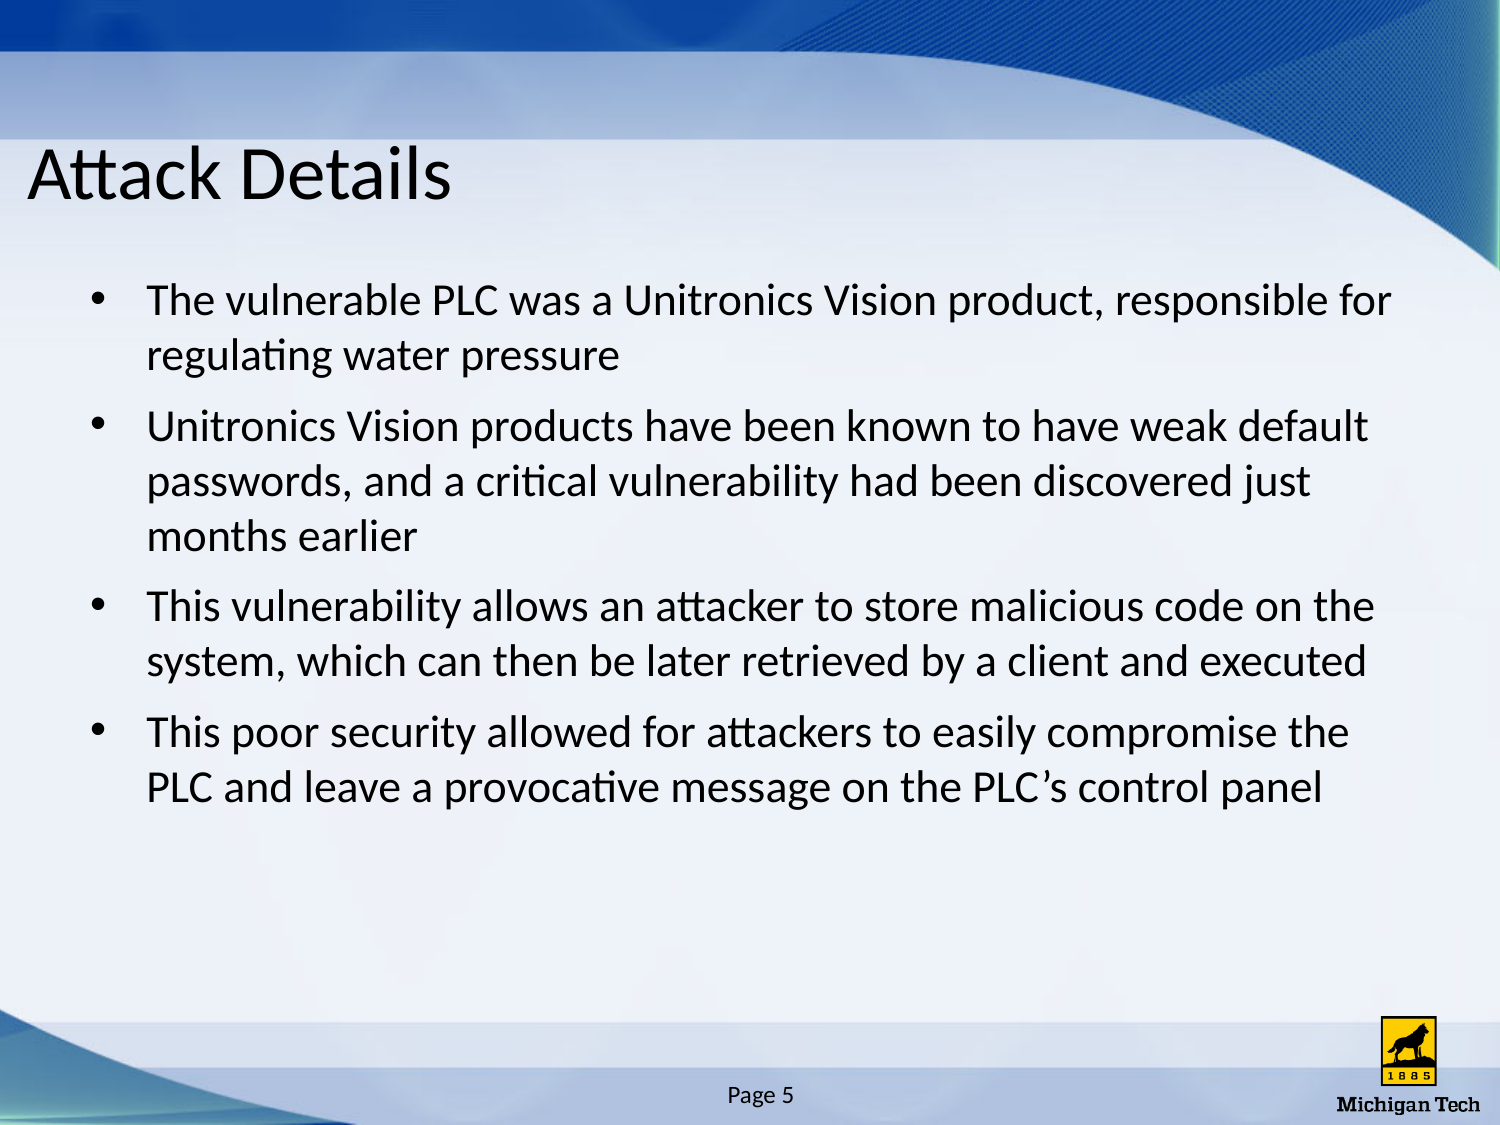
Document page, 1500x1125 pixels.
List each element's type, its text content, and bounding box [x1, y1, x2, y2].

picture [0, 0, 1500, 1125]
list The vulnerable PLC was a Unitronics Vision product, responsible for regulating water pressure Unitronics Vision products have been known to have weak default passwords, and a critical vulnerability had been discovered just months earlier This vulnerability allows an attacker to store malicious code on the system, which can then be later retrieved by a client and executed This poor security allowed for attackers to easily compromise the PLC and leave a provocative message on the PLC’s control panel [75, 262, 1425, 1063]
title Attack Details [12, 75, 1263, 263]
